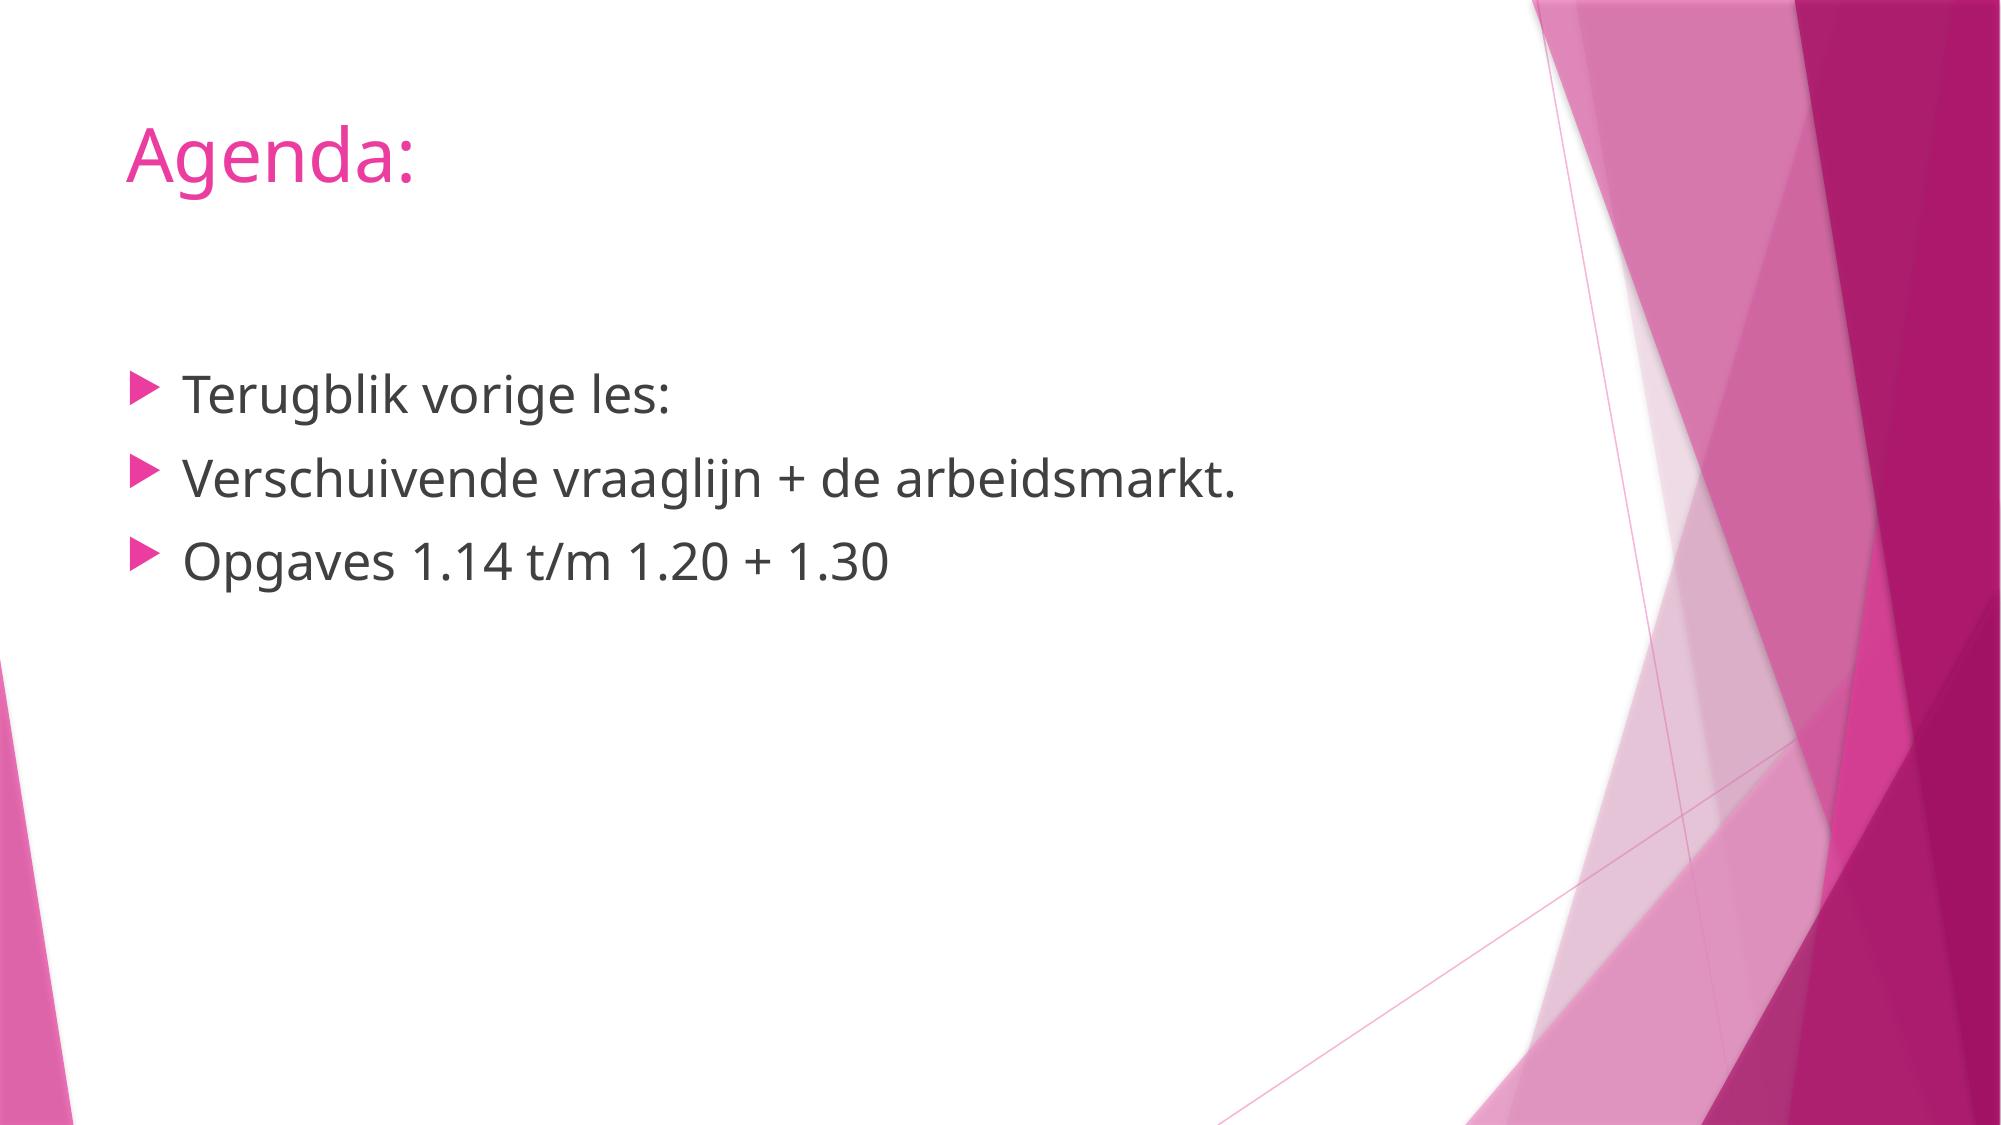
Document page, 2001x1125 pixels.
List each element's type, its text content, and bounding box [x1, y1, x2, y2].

list Terugblik vorige les: Verschuivende vraaglijn + de arbeidsmarkt. Opgaves 1.14 t/m 1.20 + 1.30 [111, 354, 1522, 992]
title Agenda: [111, 99, 1522, 317]
